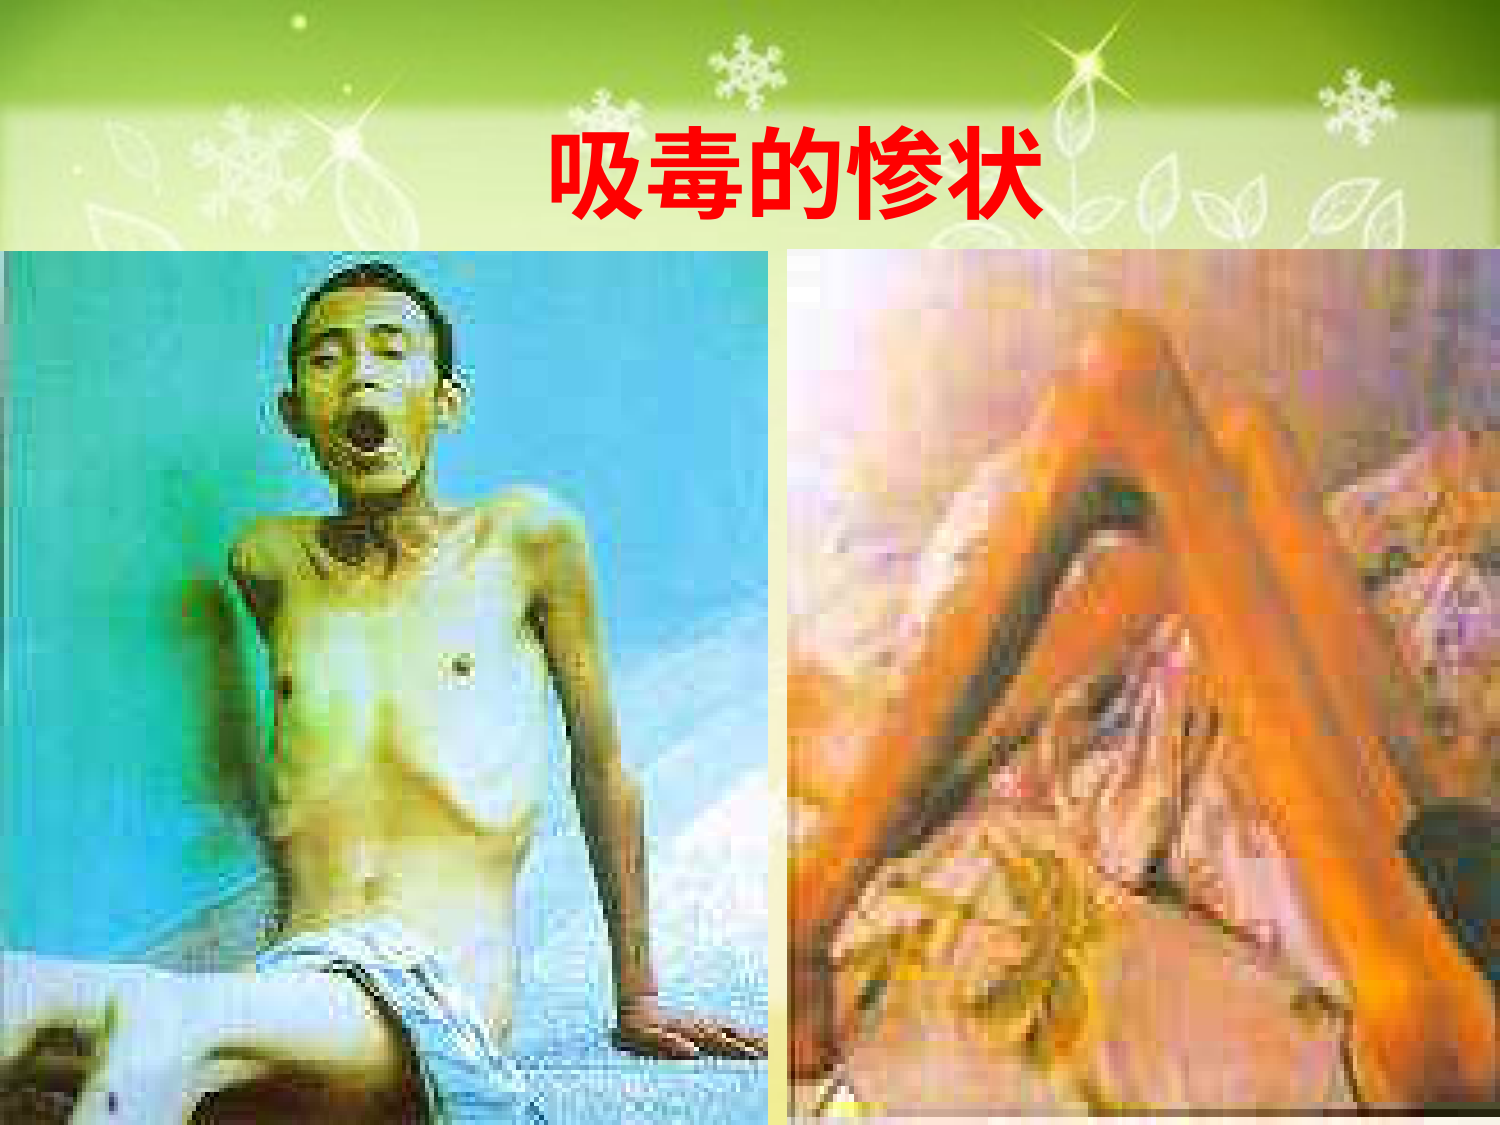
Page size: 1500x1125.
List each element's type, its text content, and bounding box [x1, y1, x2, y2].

picture [0, 0, 1500, 1125]
title 吸毒的惨状 [182, 77, 1409, 266]
